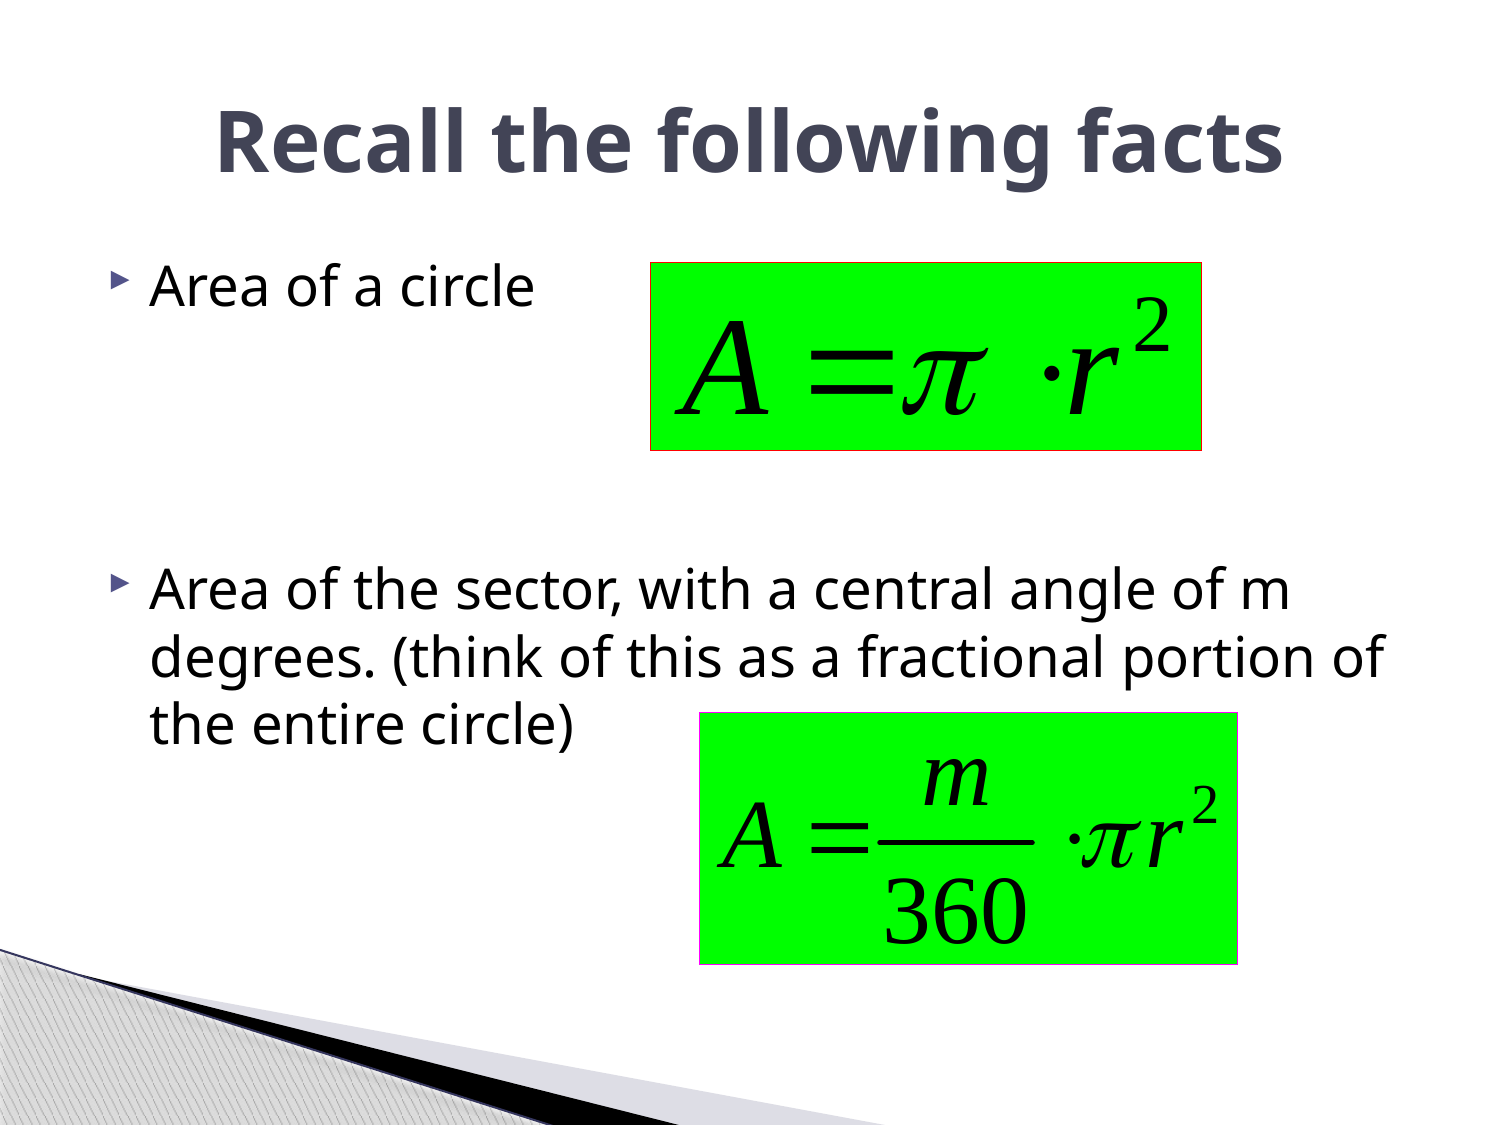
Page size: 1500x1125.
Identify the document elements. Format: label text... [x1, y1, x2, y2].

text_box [699, 712, 1238, 966]
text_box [649, 262, 1202, 451]
title Recall the following facts [75, 45, 1425, 233]
list Area of a circle Area of the sector, with a central angle of m degrees. (think of this as a fractional portion of the entire circle) [75, 243, 1425, 986]
